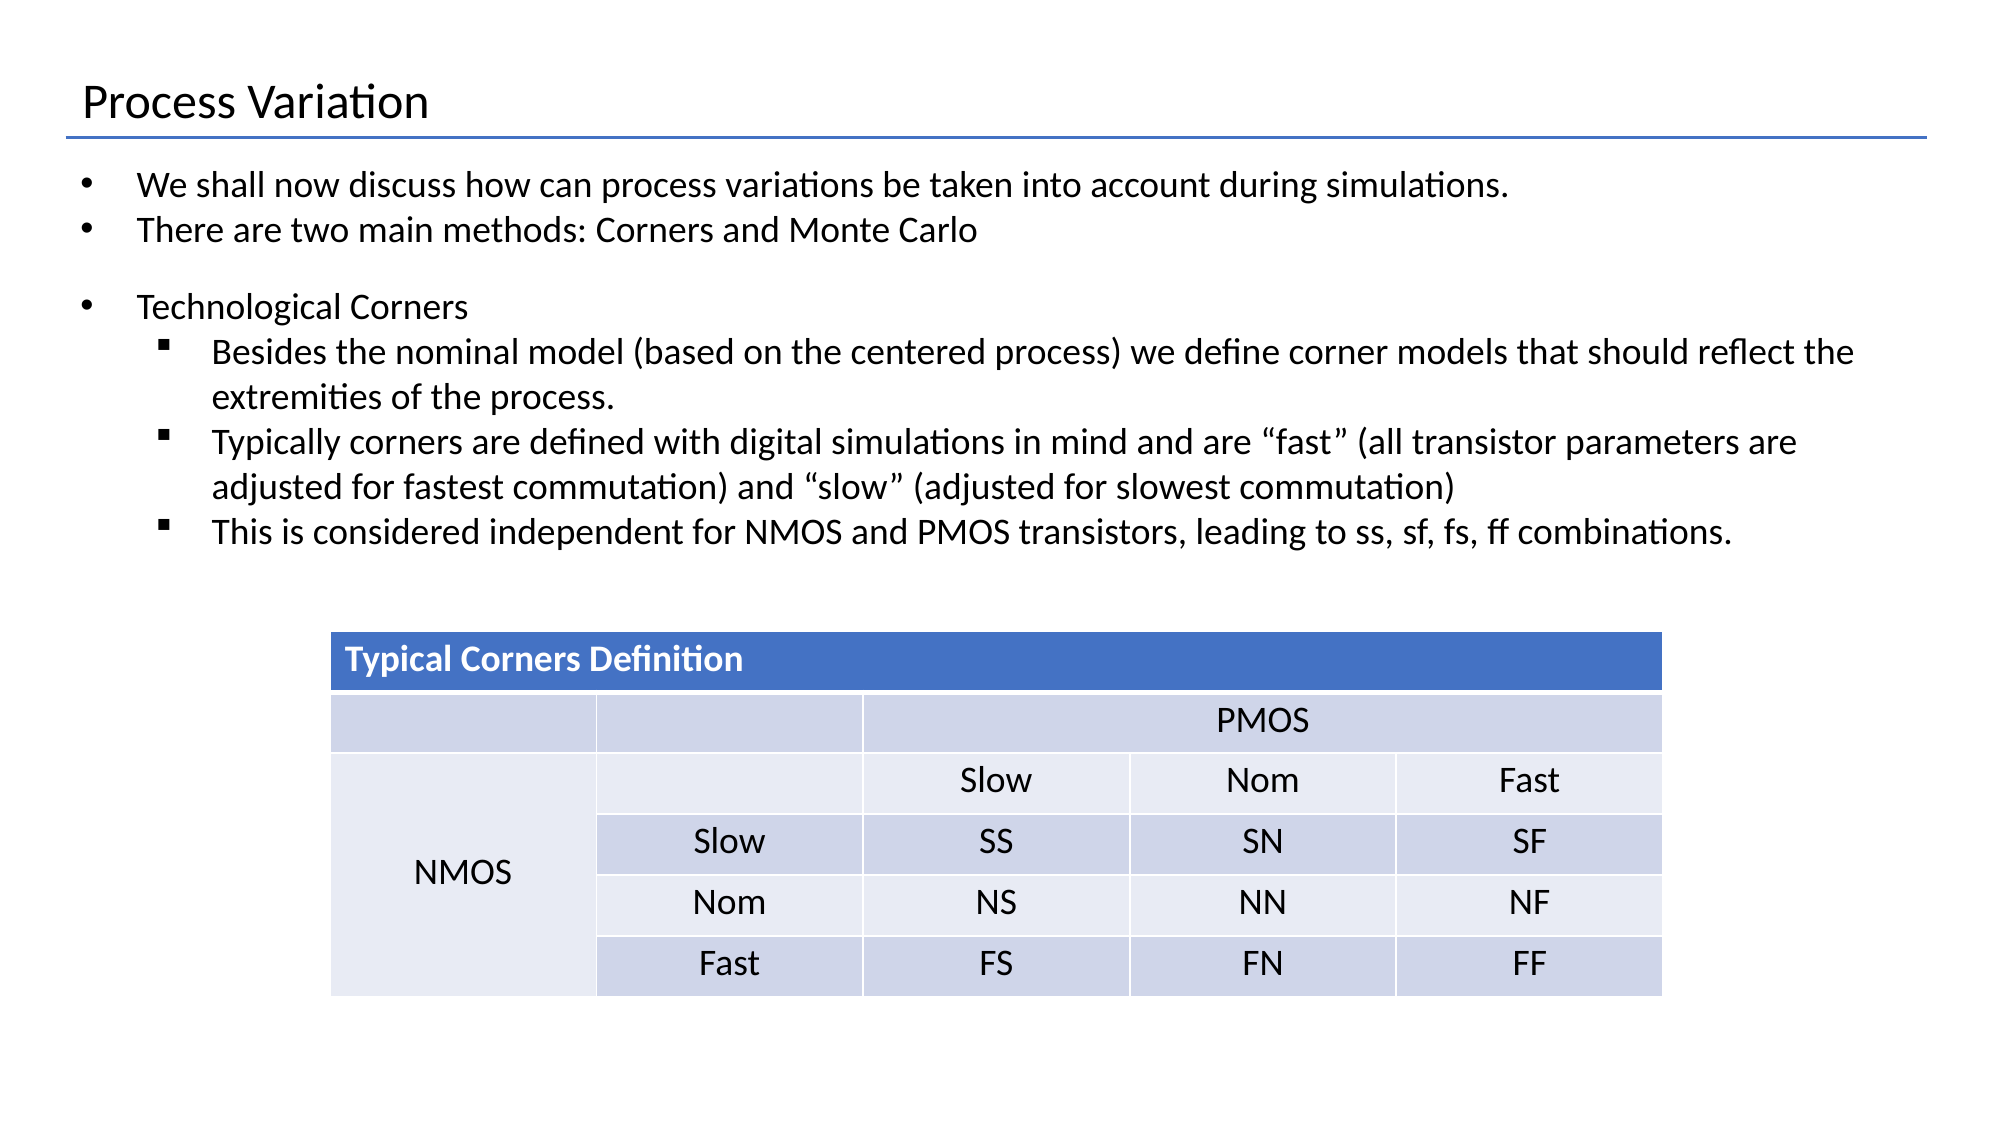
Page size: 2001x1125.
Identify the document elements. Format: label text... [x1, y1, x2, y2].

table_cell NF [1397, 876, 1662, 935]
table_cell NMOS [331, 754, 596, 996]
table_cell [331, 695, 596, 752]
table_header Typical Corners Definition [331, 632, 1662, 690]
table_cell Nom [597, 876, 862, 935]
table_cell FF [1397, 937, 1662, 996]
text_box We shall now discuss how can process variations be taken into account during simulations. There are two main methods: Corners and Monte Carlo [65, 152, 1928, 257]
table_cell Slow [597, 815, 862, 874]
table_cell NS [864, 876, 1129, 935]
text_box Process Variation [67, 61, 445, 137]
table_cell SF [1397, 815, 1662, 874]
table_cell [597, 754, 862, 813]
table_cell FS [864, 937, 1129, 996]
table_cell SS [864, 815, 1129, 874]
table_cell Fast [597, 937, 862, 996]
table_cell SN [1131, 815, 1395, 874]
table_cell FN [1131, 937, 1395, 996]
table_cell PMOS [864, 695, 1662, 752]
table_cell NN [1131, 876, 1395, 935]
table_cell Nom [1131, 754, 1395, 813]
table_cell Fast [1397, 754, 1662, 813]
text_box Technological Corners Besides the nominal model (based on the centered process) we define corner models that should reflect the extremities of the process. Typically corners are defined with digital simulations in mind and are “fast” (all transistor parameters are adjusted for fastest commutation) and “slow” (adjusted for slowest commutation) This is considered independent for NMOS and PMOS transistors, leading to ss, sf, fs, ff combinations. [65, 274, 1928, 560]
table_cell Slow [864, 754, 1129, 813]
table_cell [597, 695, 862, 752]
